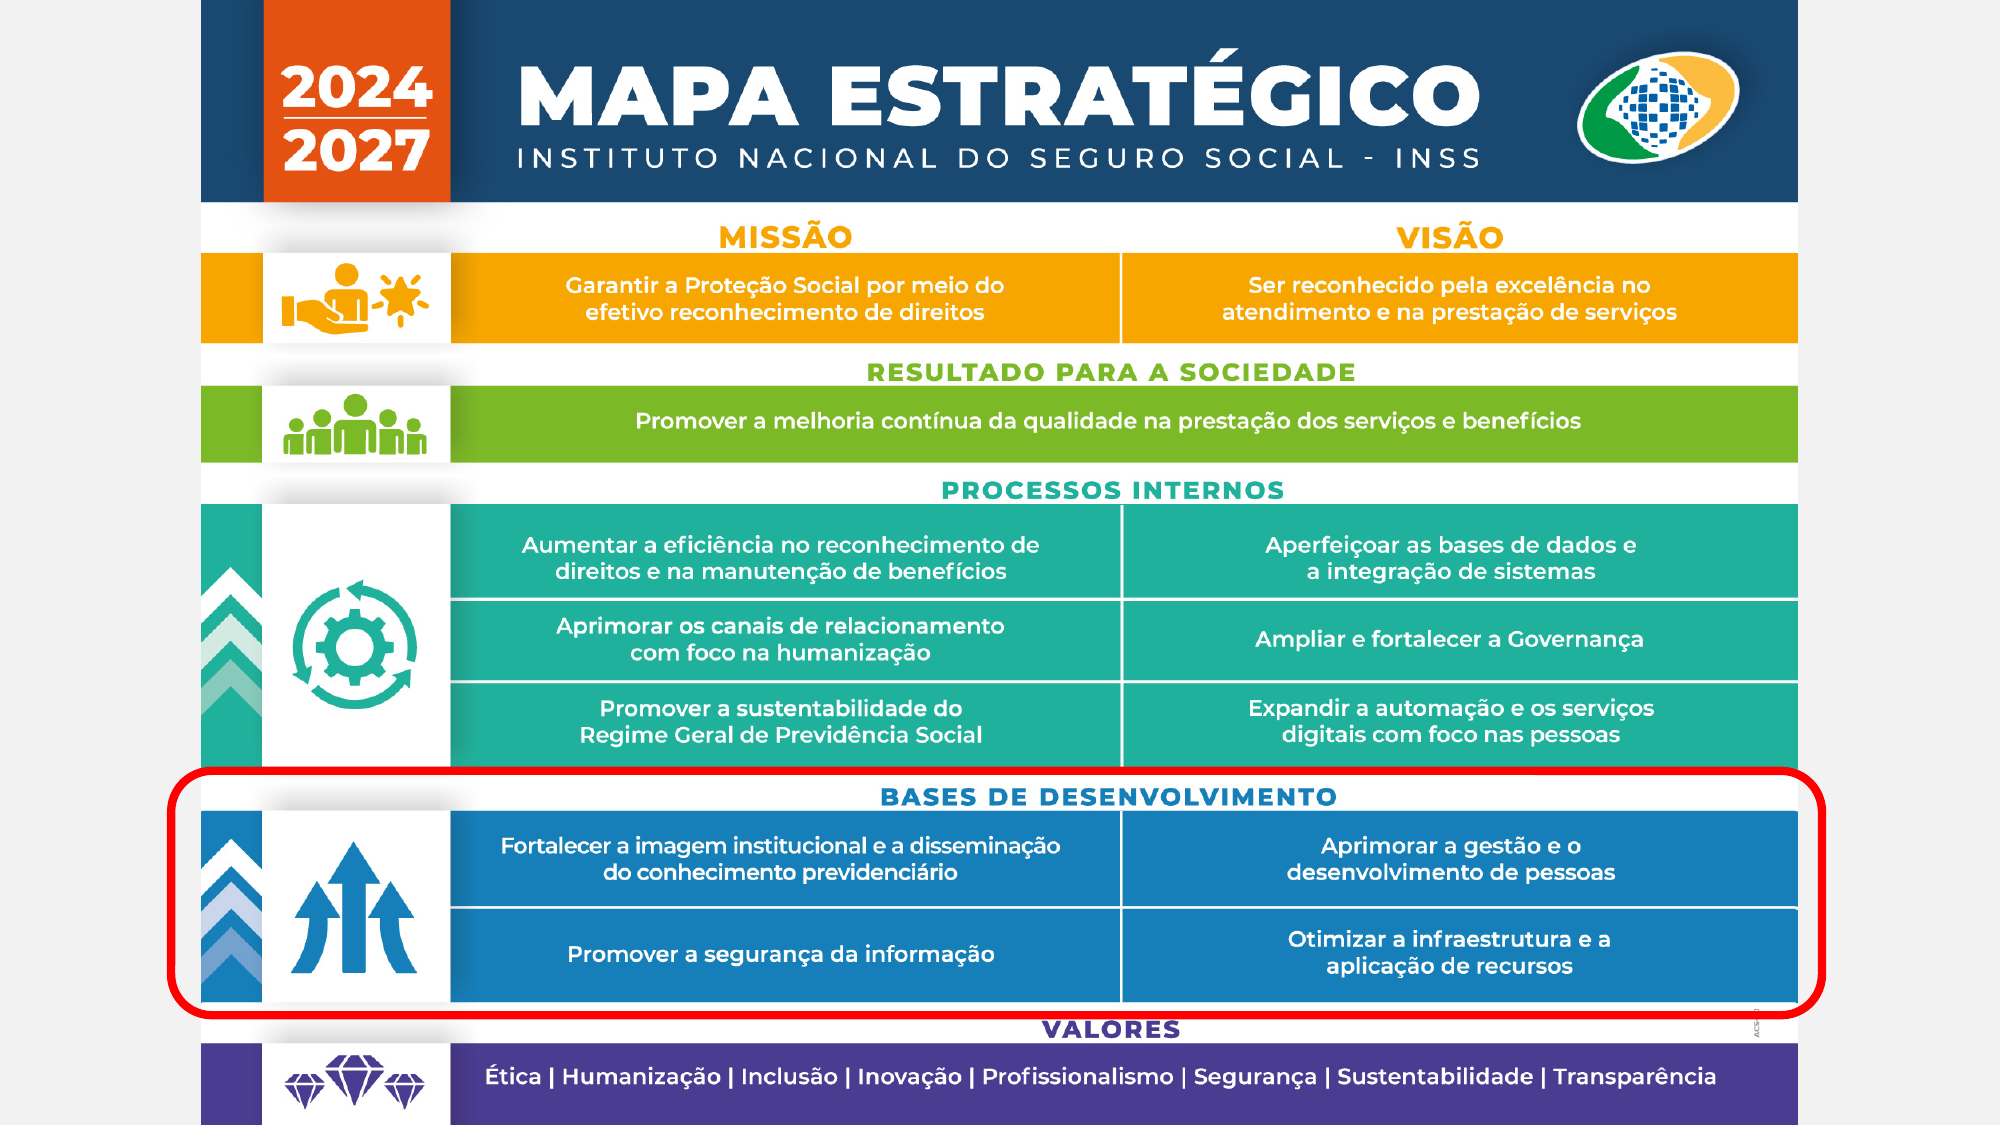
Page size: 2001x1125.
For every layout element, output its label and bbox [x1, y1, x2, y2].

text_box [1798, 773, 1824, 1013]
text_box [170, 771, 201, 1015]
picture [201, 0, 1798, 1125]
